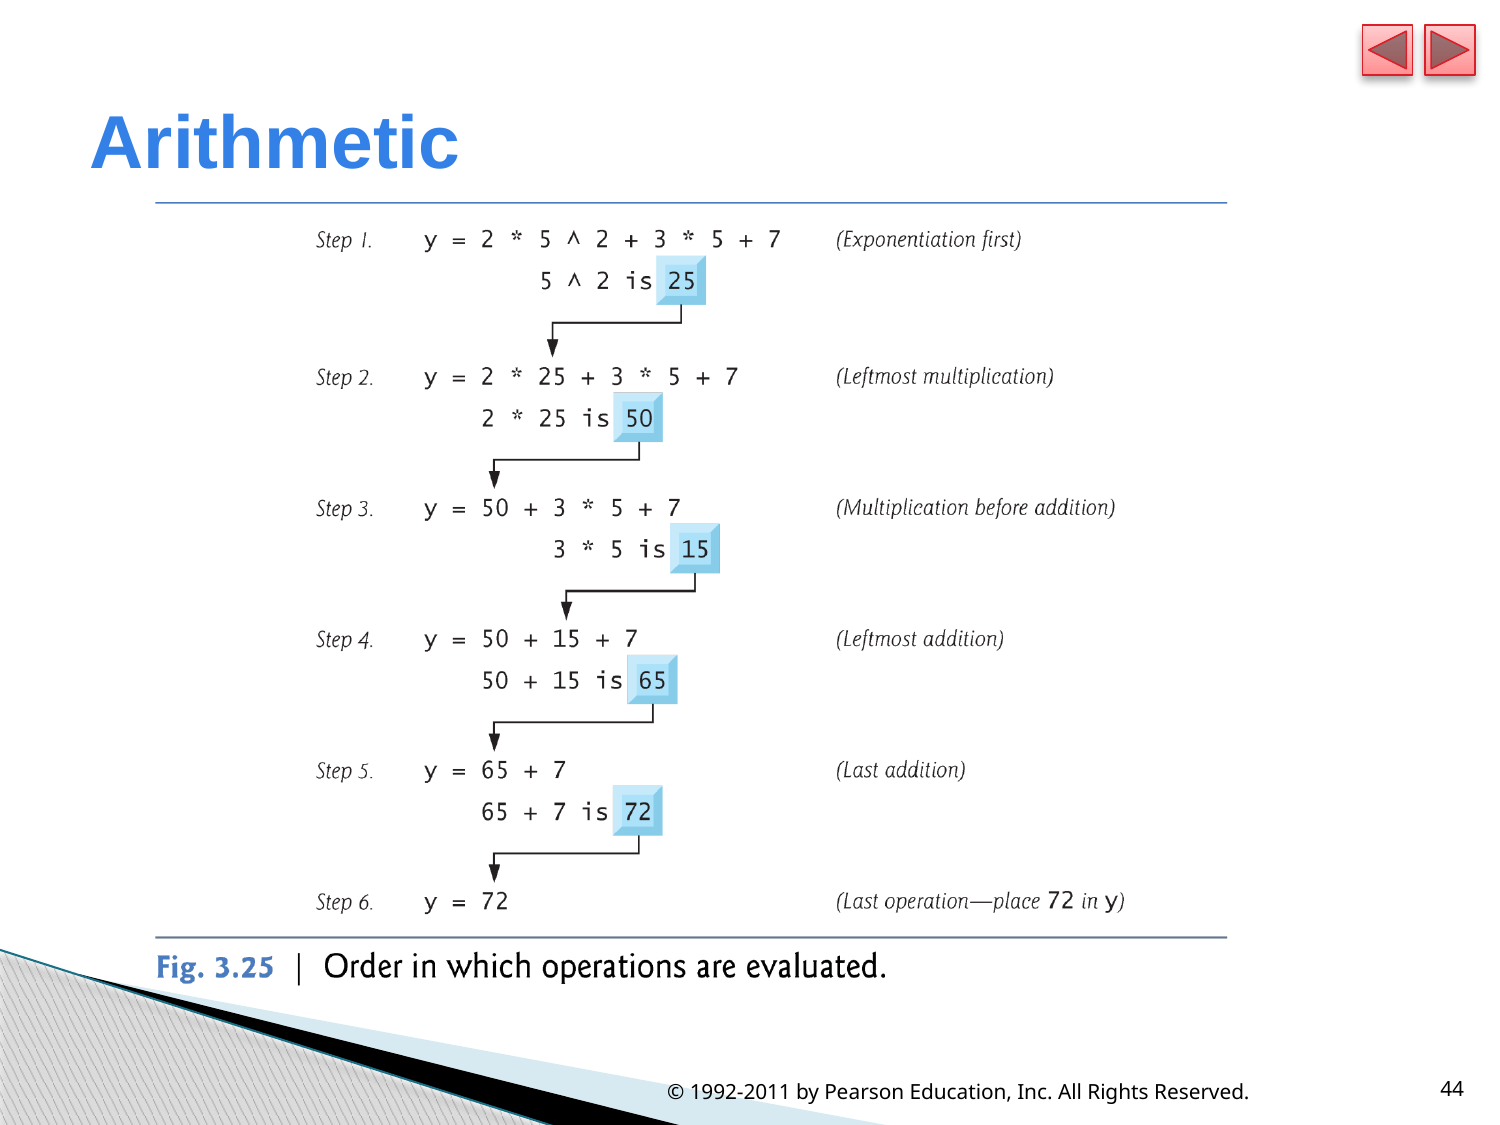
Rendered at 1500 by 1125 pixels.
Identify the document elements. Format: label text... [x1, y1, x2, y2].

footer © 1992-2011 by Pearson Education, Inc. All Rights Reserved. [612, 1071, 1305, 1112]
slide_number 44 [1418, 1071, 1479, 1112]
title Arithmetic [75, 45, 1425, 149]
picture [74, 149, 1500, 1061]
